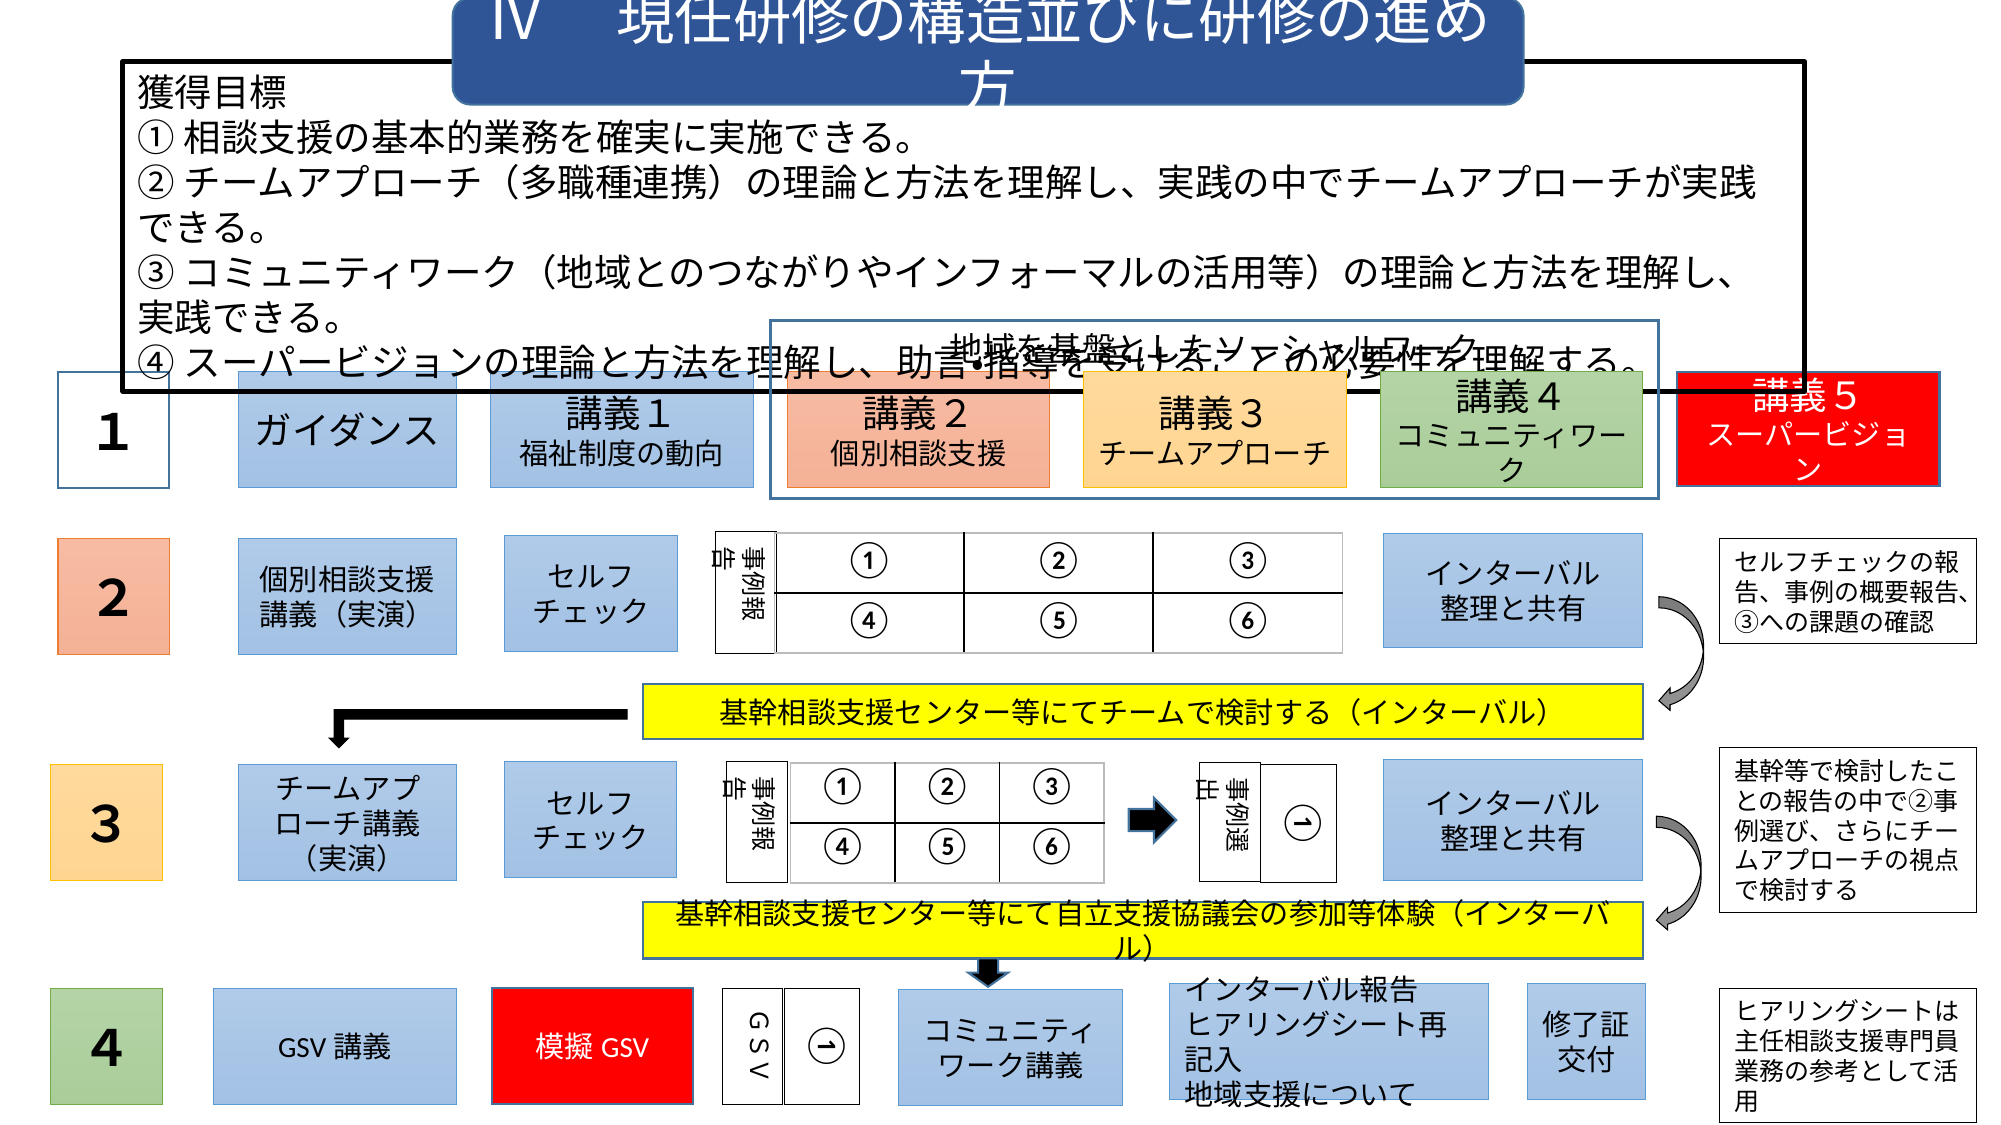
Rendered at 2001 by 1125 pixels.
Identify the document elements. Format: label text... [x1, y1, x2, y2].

text_box 個別相談支援講義（実演） [238, 538, 457, 655]
text_box ① [1260, 764, 1337, 883]
table_header ② [896, 764, 999, 822]
table_header ③ [1154, 534, 1342, 592]
text_box １ [57, 371, 170, 489]
text_box 修了証 交付 [1527, 983, 1646, 1100]
table_cell ⑥ [1154, 594, 1342, 652]
text_box 基幹相談支援センター等にてチームで検討する（インターバル） [642, 683, 1644, 740]
table_header ① [791, 764, 894, 822]
text_box Ⅳ 現任研修の構造並びに研修の進め方 [451, 0, 1525, 106]
table_cell ④ [775, 594, 963, 652]
text_box [1658, 596, 1705, 712]
text_box 事例報告 [715, 531, 777, 654]
text_box セルフチェック [504, 761, 677, 878]
text_box 基幹相談支援センター等にて自立支援協議会の参加等体験（インターバル） [642, 901, 1644, 960]
text_box [328, 709, 628, 749]
text_box [1655, 815, 1702, 931]
text_box インターバル 整理と共有 [1383, 533, 1643, 648]
table_cell ④ [791, 824, 894, 882]
text_box 事例報告 [726, 761, 788, 883]
text_box コミュニティワーク講義 [898, 989, 1123, 1106]
table_header ③ [1000, 764, 1103, 822]
table_header ① [775, 534, 963, 592]
text_box 基幹等で検討したことの報告の中で②事例選び、さらにチームアプローチの視点で検討する [1719, 747, 1977, 913]
text_box ３ [50, 764, 163, 881]
text_box 獲得目標 ①相談支援の基本的業務を確実に実施できる。 ②チームアプローチ（多職種連携）の理論と方法を理解し、実践の中でチームアプローチが実践できる。 ③コミュニティワーク（地域とのつながりやインフォーマルの活用等）の理論と方法を理解し、実践できる。 ④スーパービジョンの理論と方法を理解し、助言・指導を受けることの必要性を理解する。 [122, 61, 1805, 392]
text_box [769, 319, 1660, 500]
text_box インターバル 整理と共有 [1383, 759, 1643, 881]
text_box ４ [50, 988, 163, 1105]
text_box セルフチェック [504, 535, 678, 652]
text_box ヒアリングシートは主任相談支援専門員業務の参考として活用 [1719, 988, 1977, 1123]
text_box セルフチェックの報告、事例の概要報告、③への課題の確認 [1719, 538, 1977, 644]
text_box ガイダンス [238, 392, 457, 488]
text_box 事例選出 [1199, 762, 1261, 882]
table_cell ⑤ [896, 824, 999, 882]
text_box 模擬GSV [491, 987, 694, 1105]
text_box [722, 988, 860, 1105]
table_cell ⑤ [965, 594, 1152, 652]
table_cell ⑥ [1000, 824, 1103, 882]
table_header ② [965, 534, 1152, 592]
text_box [1127, 795, 1178, 845]
text_box [964, 957, 1012, 989]
text_box ２ [57, 538, 170, 655]
text_box 講義１ 福祉制度の動向 [490, 392, 754, 488]
text_box チームアプローチ講義（実演） [238, 764, 457, 881]
text_box インターバル報告 ヒアリングシート再記入 地域支援について [1169, 983, 1489, 1100]
text_box 講義５ スーパービジョン [1676, 371, 1941, 487]
text_box GSV講義 [213, 988, 457, 1105]
